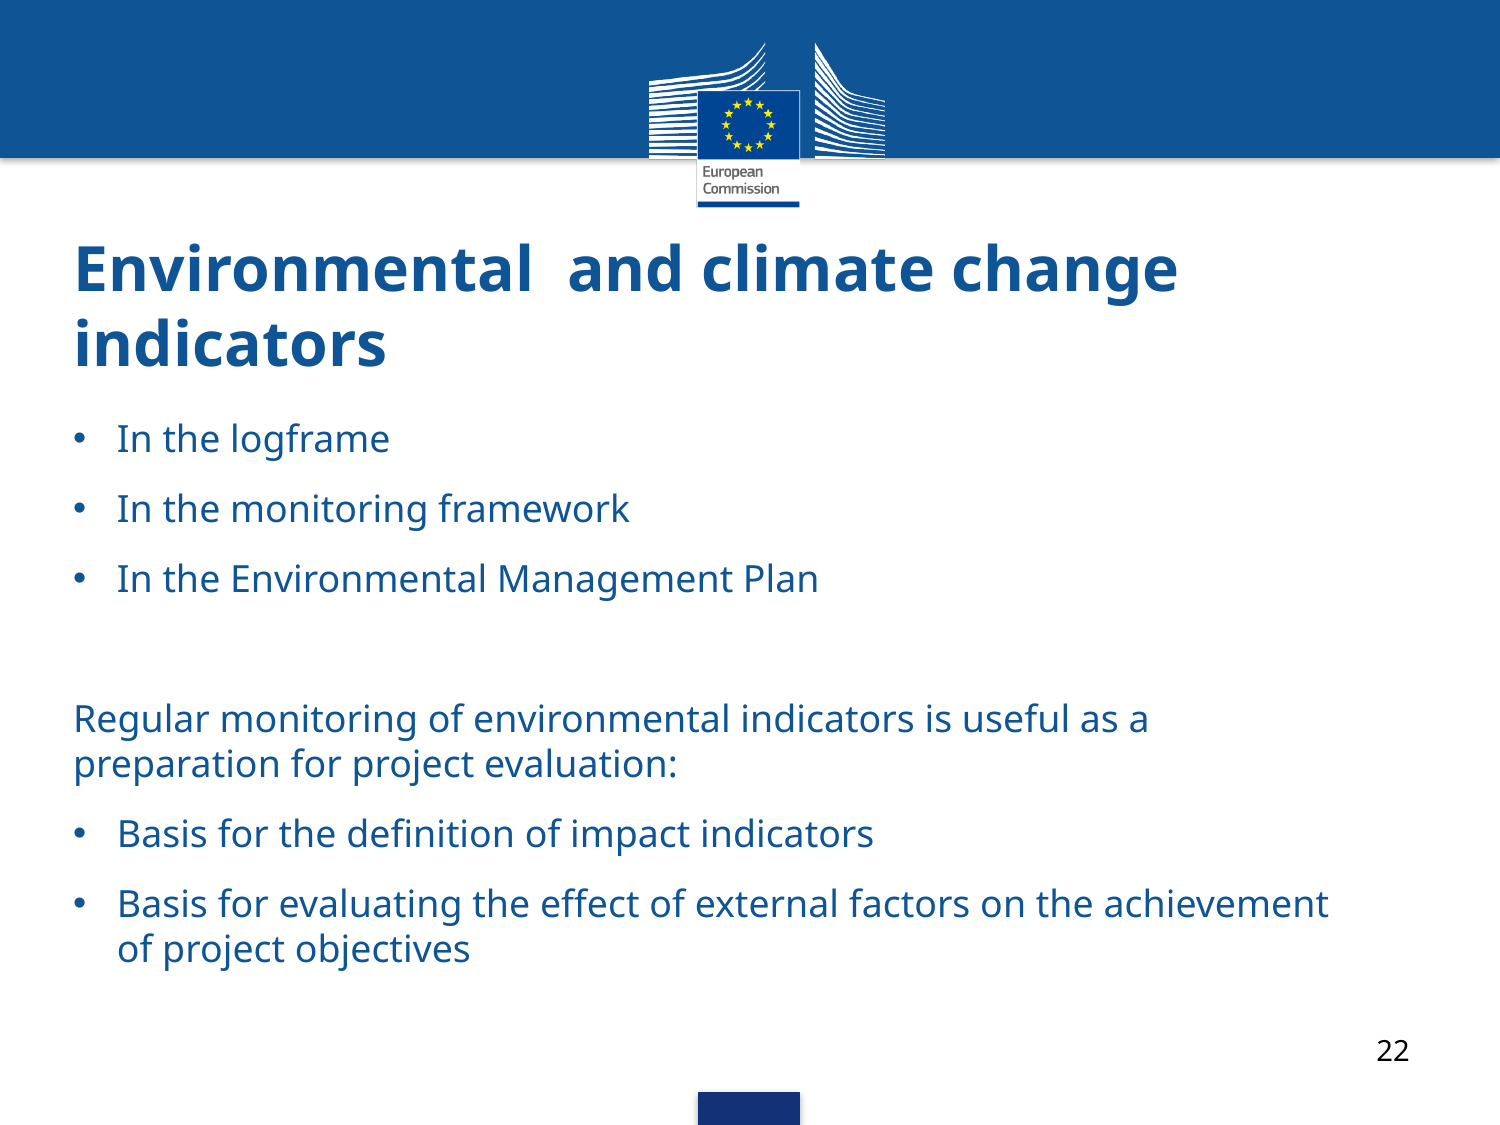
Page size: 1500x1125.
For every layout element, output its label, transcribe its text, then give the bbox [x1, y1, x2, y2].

text_box 22 [1349, 1024, 1425, 1103]
picture [649, 42, 885, 202]
title Environmental and climate change indicators [0, 202, 1476, 406]
text_box In the logframe In the monitoring framework In the Environmental Management Plan Regular monitoring of environmental indicators is useful as a preparation for project evaluation: Basis for the definition of impact indicators Basis for evaluating the effect of external factors on the achievement of project objectives [0, 337, 1363, 978]
